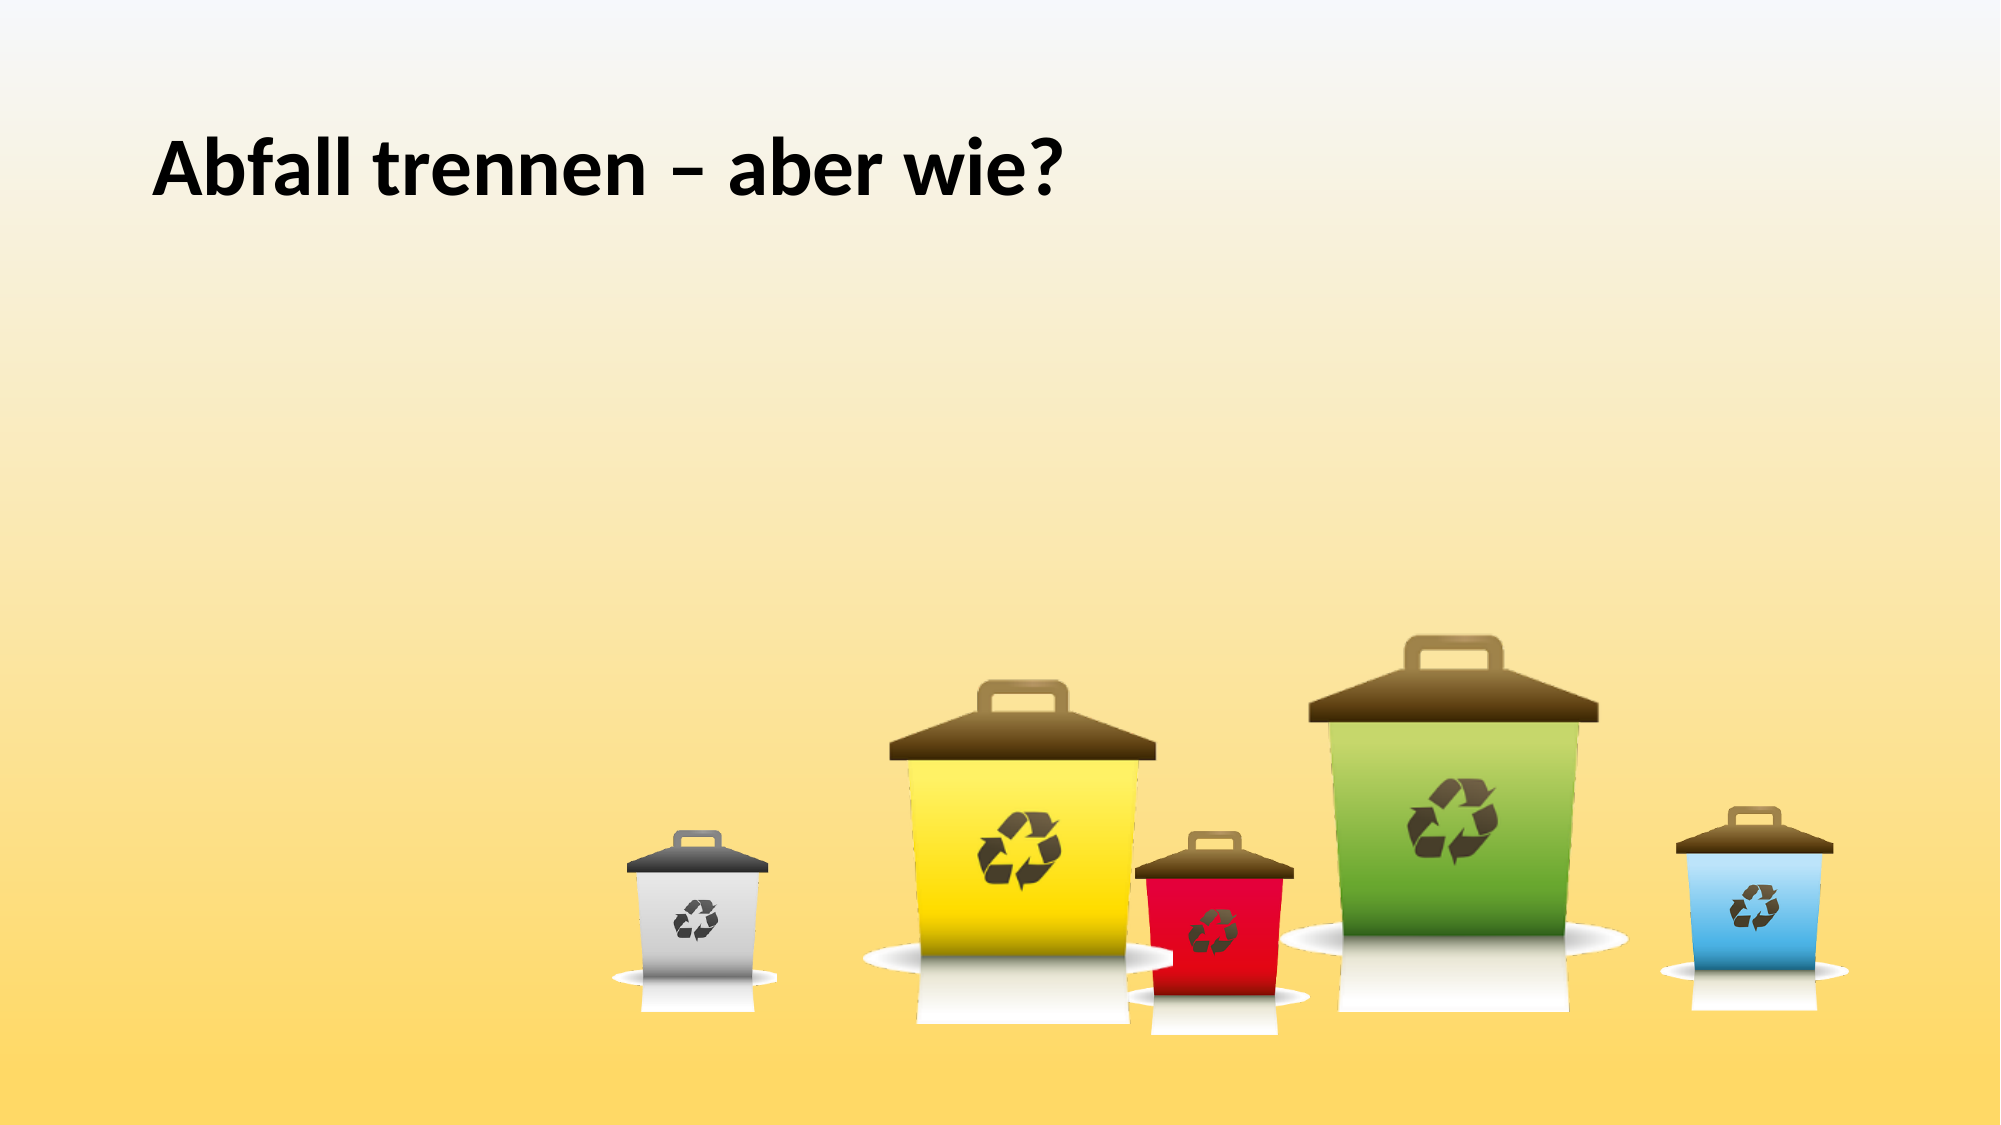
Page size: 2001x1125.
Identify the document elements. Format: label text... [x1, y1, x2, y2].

title Abfall trennen – aber wie? [137, 59, 1863, 278]
picture [850, 625, 1631, 1035]
picture [1657, 804, 1849, 1014]
picture [605, 822, 777, 1012]
